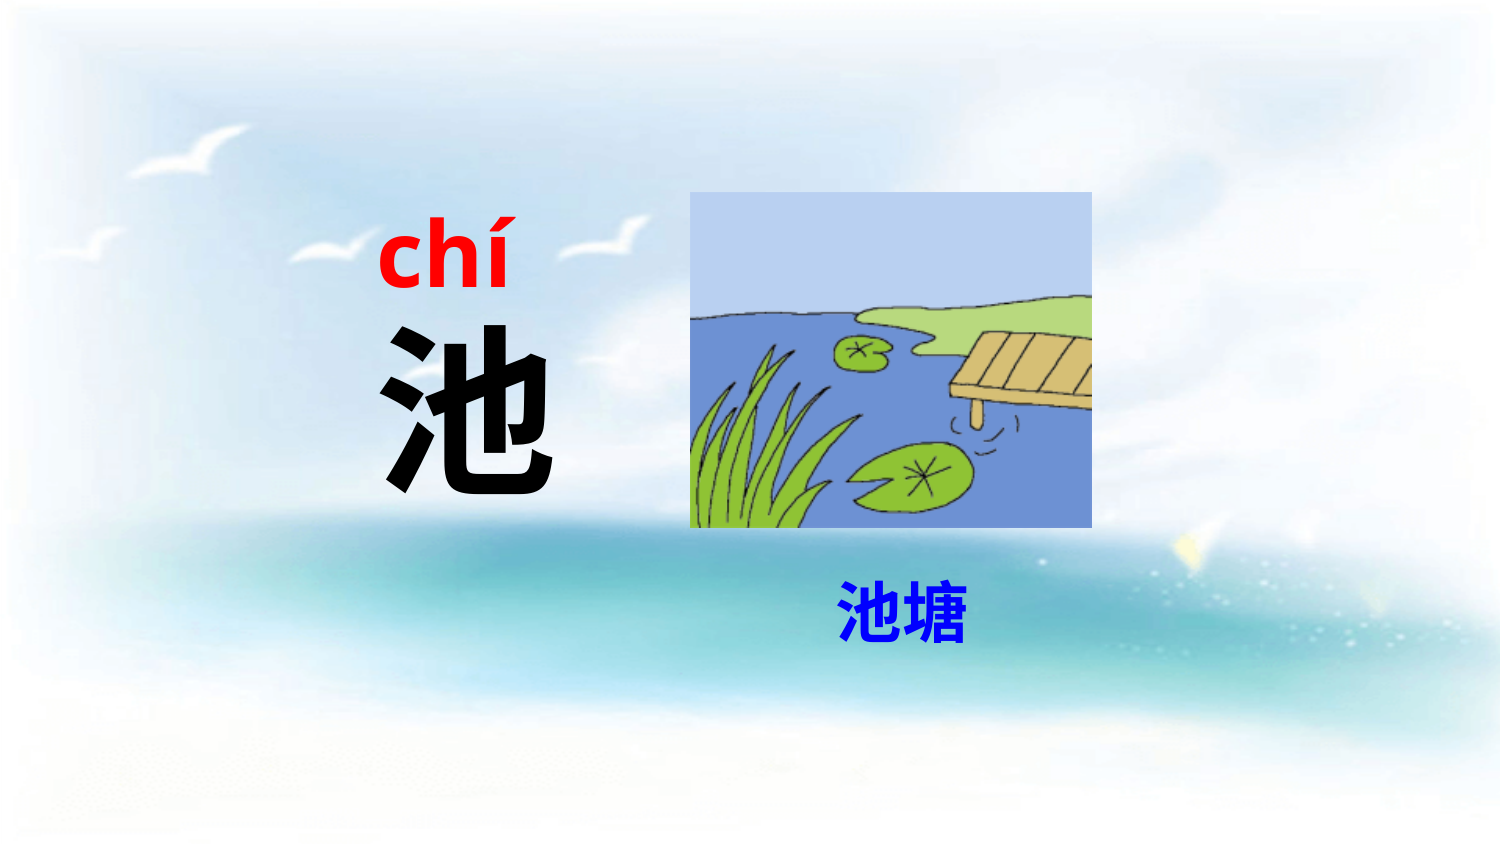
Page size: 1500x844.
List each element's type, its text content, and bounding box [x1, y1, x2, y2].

text_box 池 [360, 289, 574, 524]
picture [0, 0, 1500, 844]
text_box chí [362, 188, 552, 313]
text_box 池塘 [820, 563, 988, 659]
